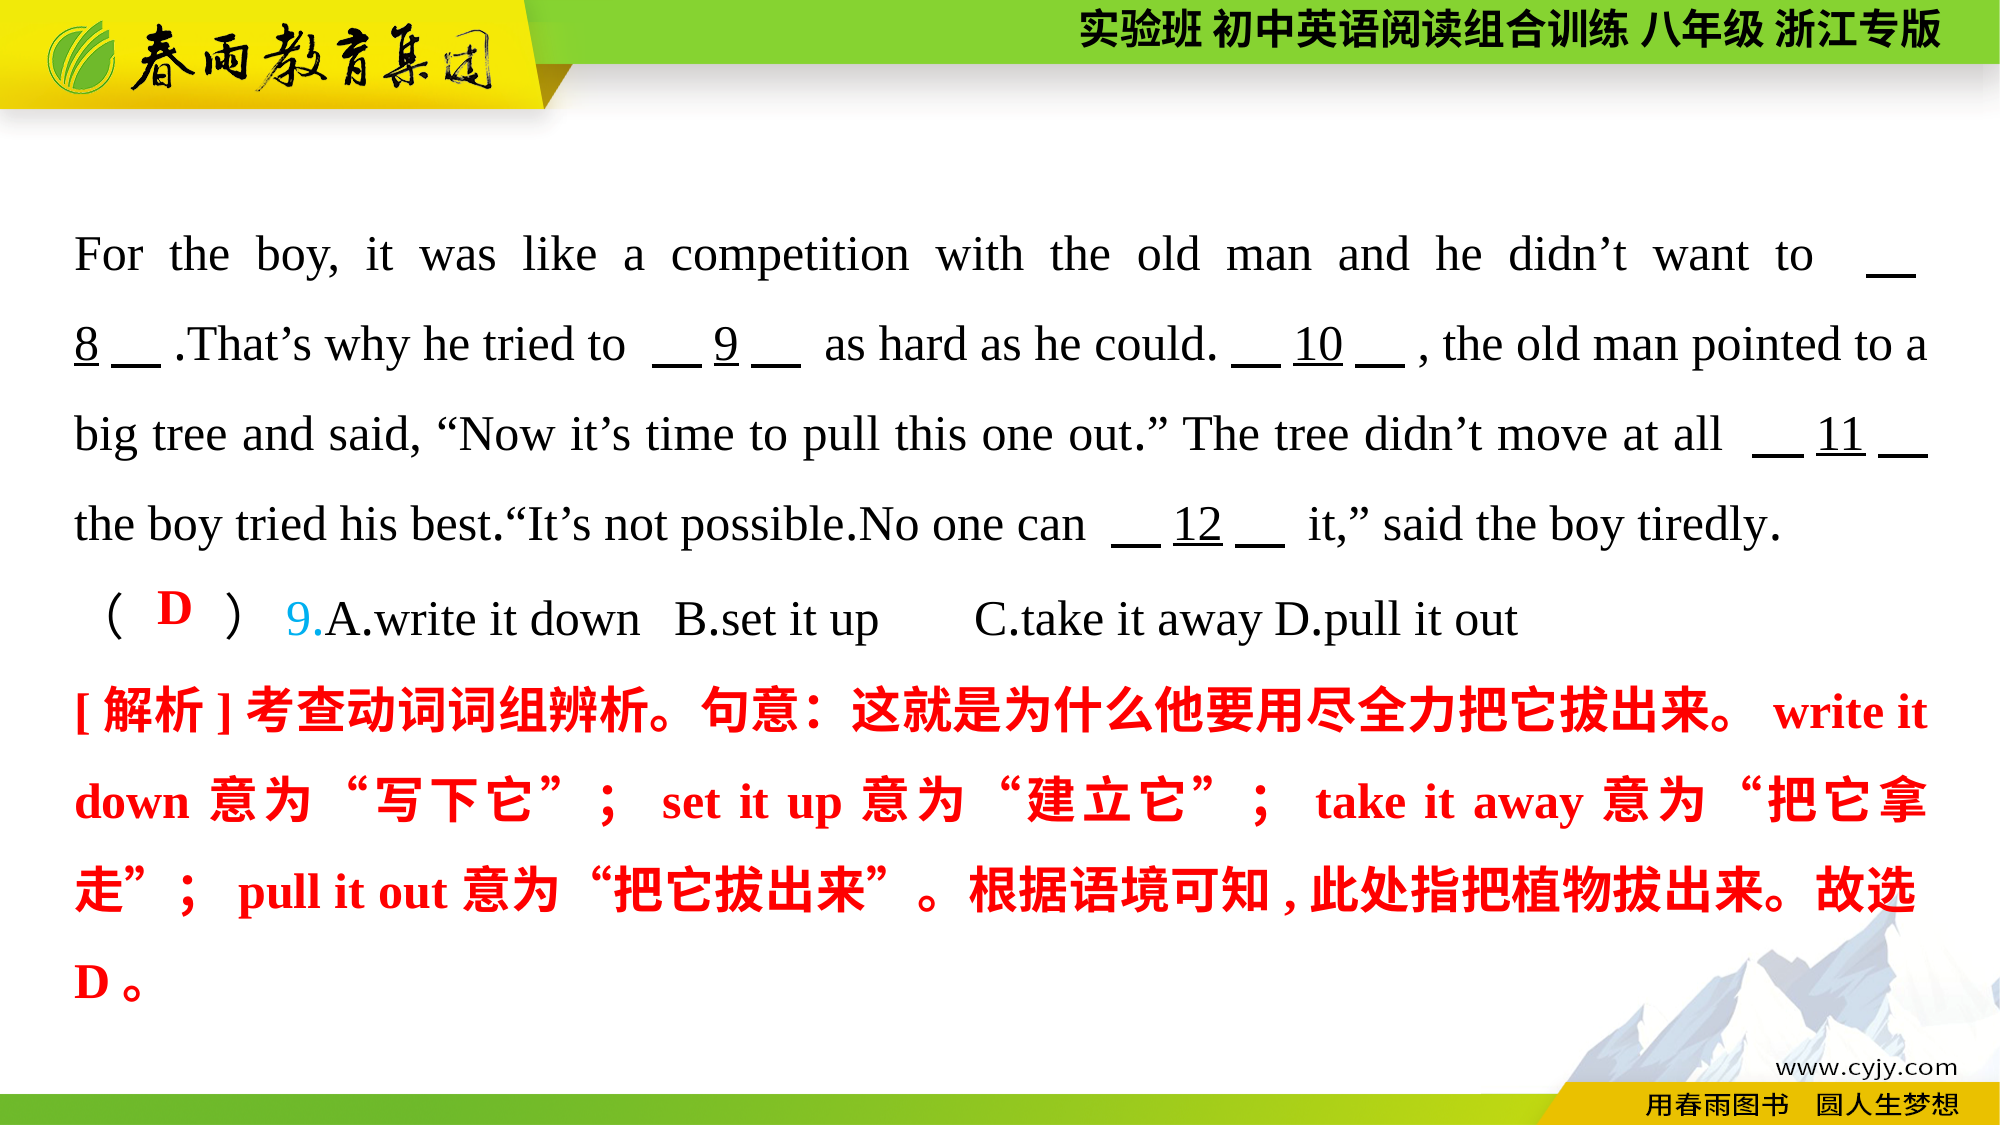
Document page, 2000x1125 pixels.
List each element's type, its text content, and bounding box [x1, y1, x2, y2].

picture [0, 0, 2000, 1125]
text_box （ ）9.A.write it down B.set it up C.take it away D.pull it out [59, 550, 1944, 653]
text_box [解析]考查动词词组辨析。句意：这就是为什么他要用尽全力把它拔出来。write it down意为“写下它”；set it up意为“建立它”；take it away意为“把它拿走”；pull it out意为“把它拔出来”。根据语境可知,此处指把植物拔出来。故选D。 [59, 653, 1944, 1016]
text_box D [142, 567, 209, 643]
list For the boy, it was like a competition with the old man and he didn’t want to 8 .That’s why he tried to 9 as hard as he could. 10 , the old man pointed to a big tree and said, “Now it’s time to pull this one out.” The tree didn’t move at all 11 the boy tried his best.“It’s not possible.No one can 12 it,” said the boy tiredly. [59, 182, 1944, 550]
